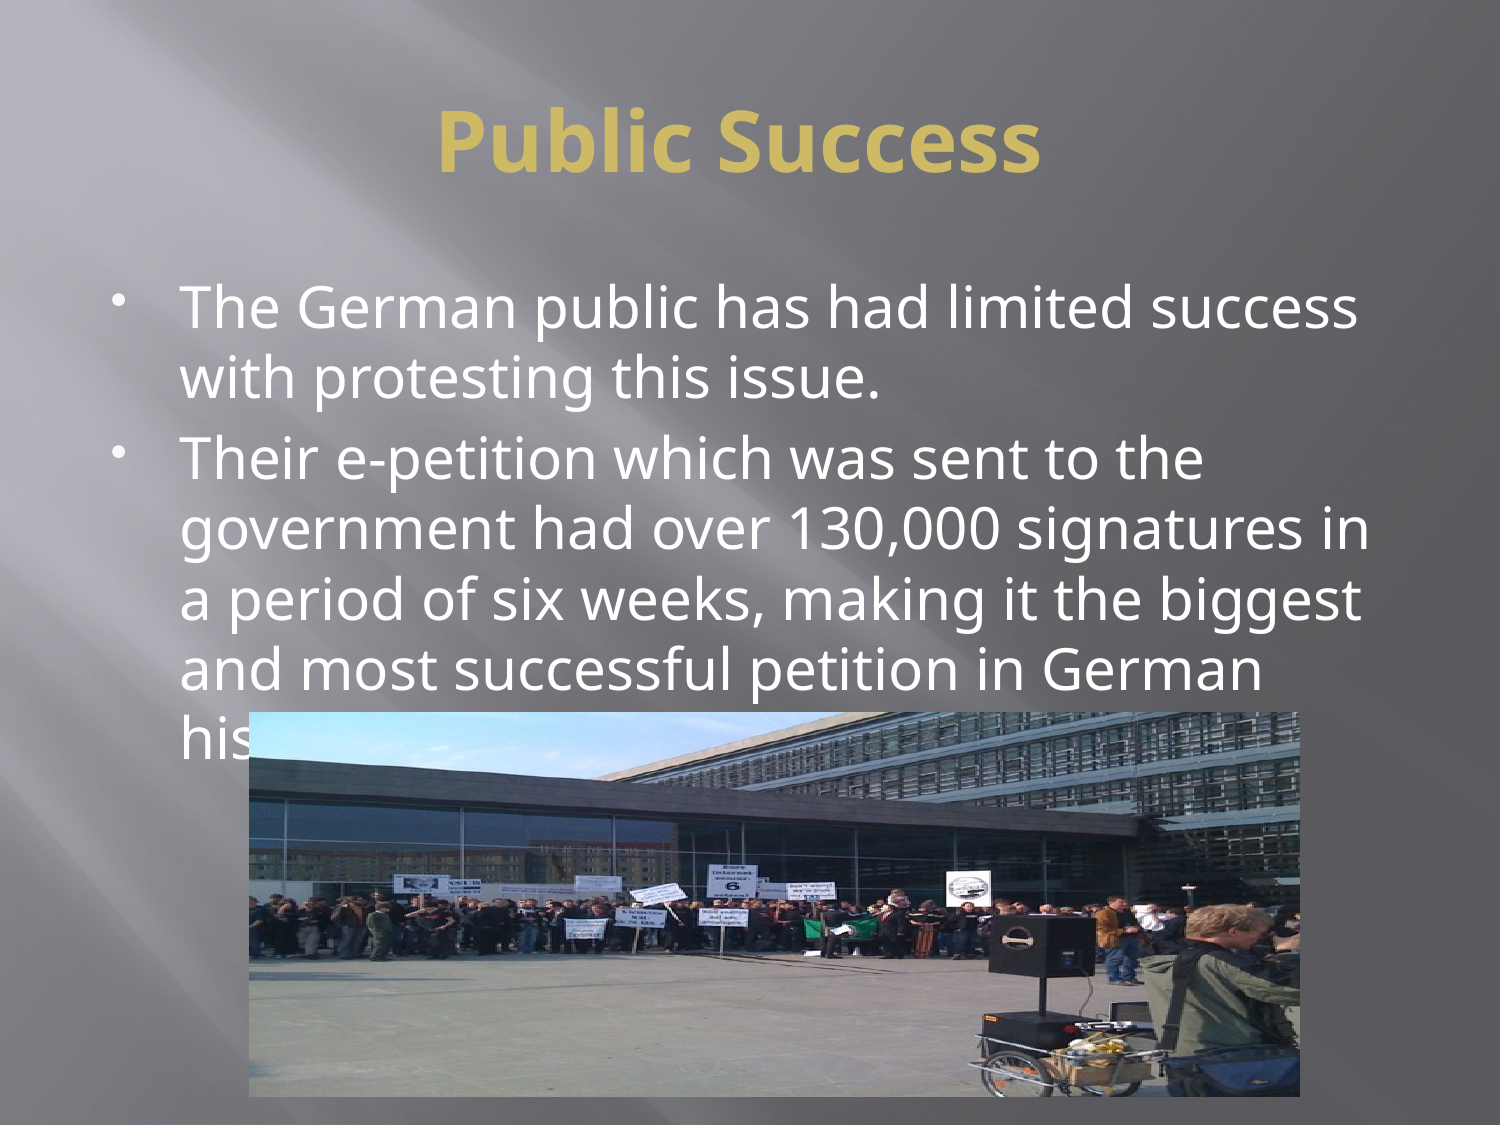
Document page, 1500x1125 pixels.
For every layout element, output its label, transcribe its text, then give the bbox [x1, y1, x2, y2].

list The German public has had limited success with protesting this issue. Their e-petition which was sent to the government had over 130,000 signatures in a period of six weeks, making it the biggest and most successful petition in German history. [74, 262, 1426, 1036]
title Public Success [75, 45, 1425, 233]
picture [249, 712, 1301, 1098]
